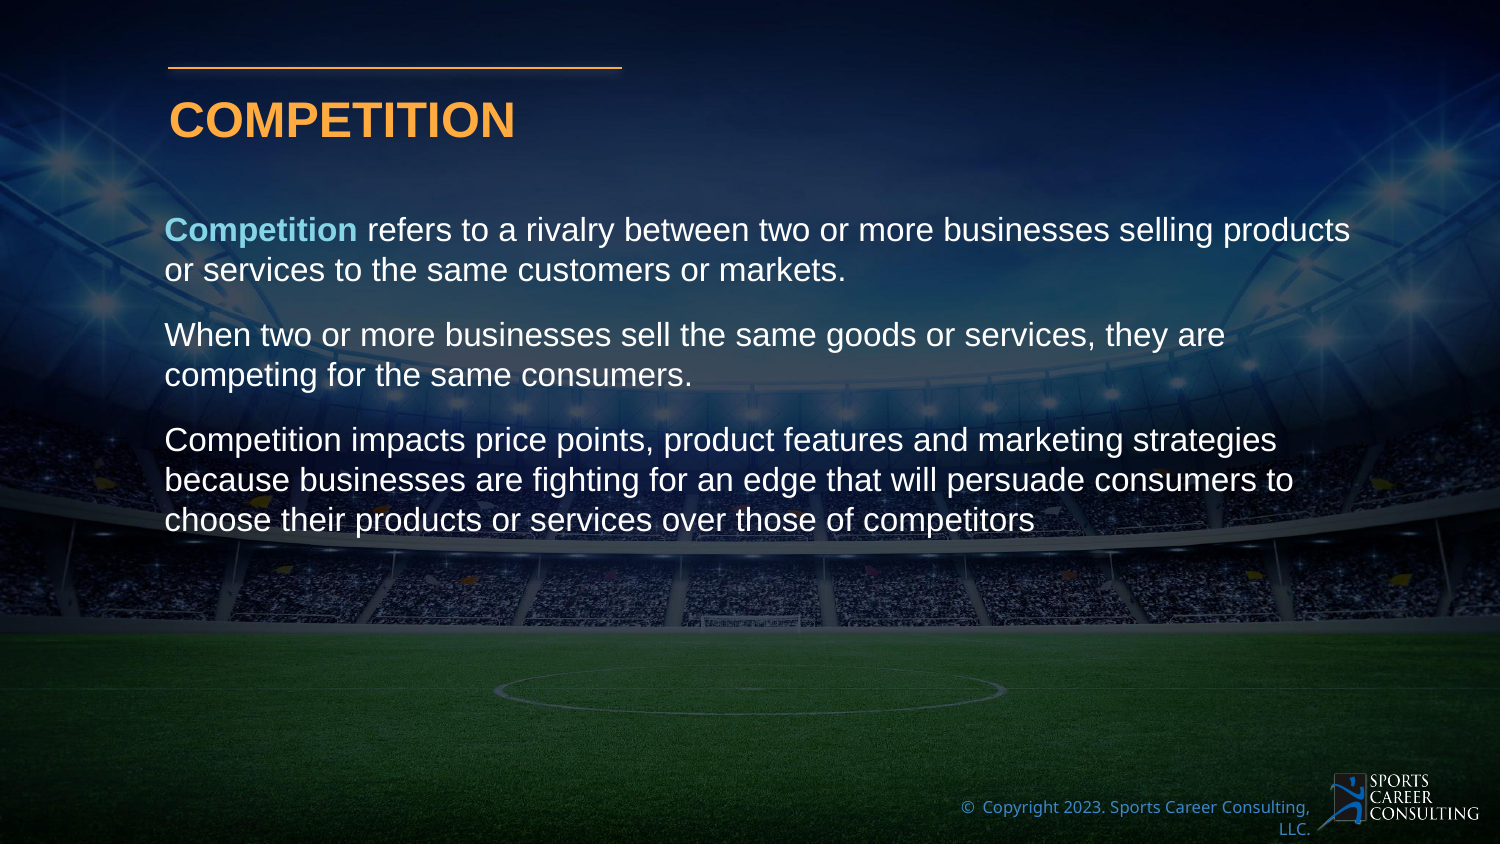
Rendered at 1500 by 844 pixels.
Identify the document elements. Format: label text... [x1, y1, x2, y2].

text_box © Copyright 2023. Sports Career Consulting, LLC. [914, 769, 1326, 844]
picture [0, 0, 1500, 844]
title COMPETITION [153, 72, 1095, 193]
list Competition refers to a rivalry between two or more businesses selling products or services to the same customers or markets. When two or more businesses sell the same goods or services, they are competing for the same consumers. Competition impacts price points, product features and marketing strategies because businesses are fighting for an edge that will persuade consumers to choose their products or services over those of competitors [149, 193, 1370, 736]
